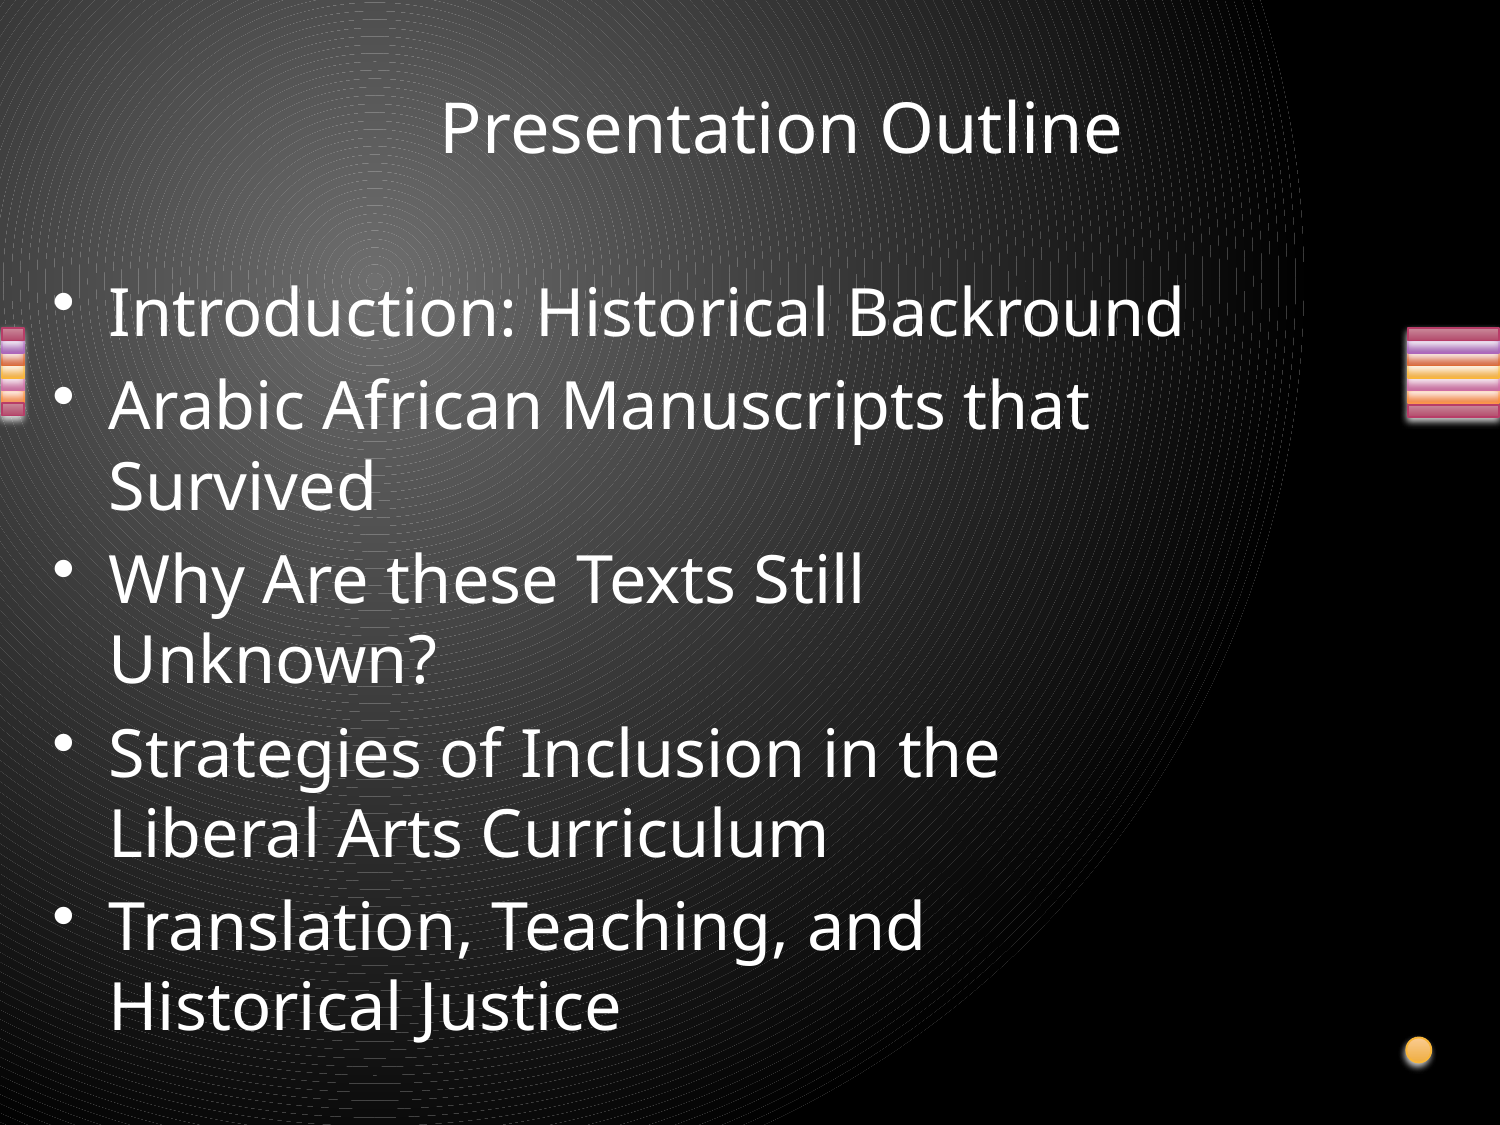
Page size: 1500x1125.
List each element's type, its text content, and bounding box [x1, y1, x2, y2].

title Presentation Outline [425, 75, 1413, 175]
list Introduction: Historical Backround Arabic African Manuscripts that Survived Why Are these Texts Still Unknown? Strategies of Inclusion in the Liberal Arts Curriculum Translation, Teaching, and Historical Justice [37, 262, 1213, 1088]
